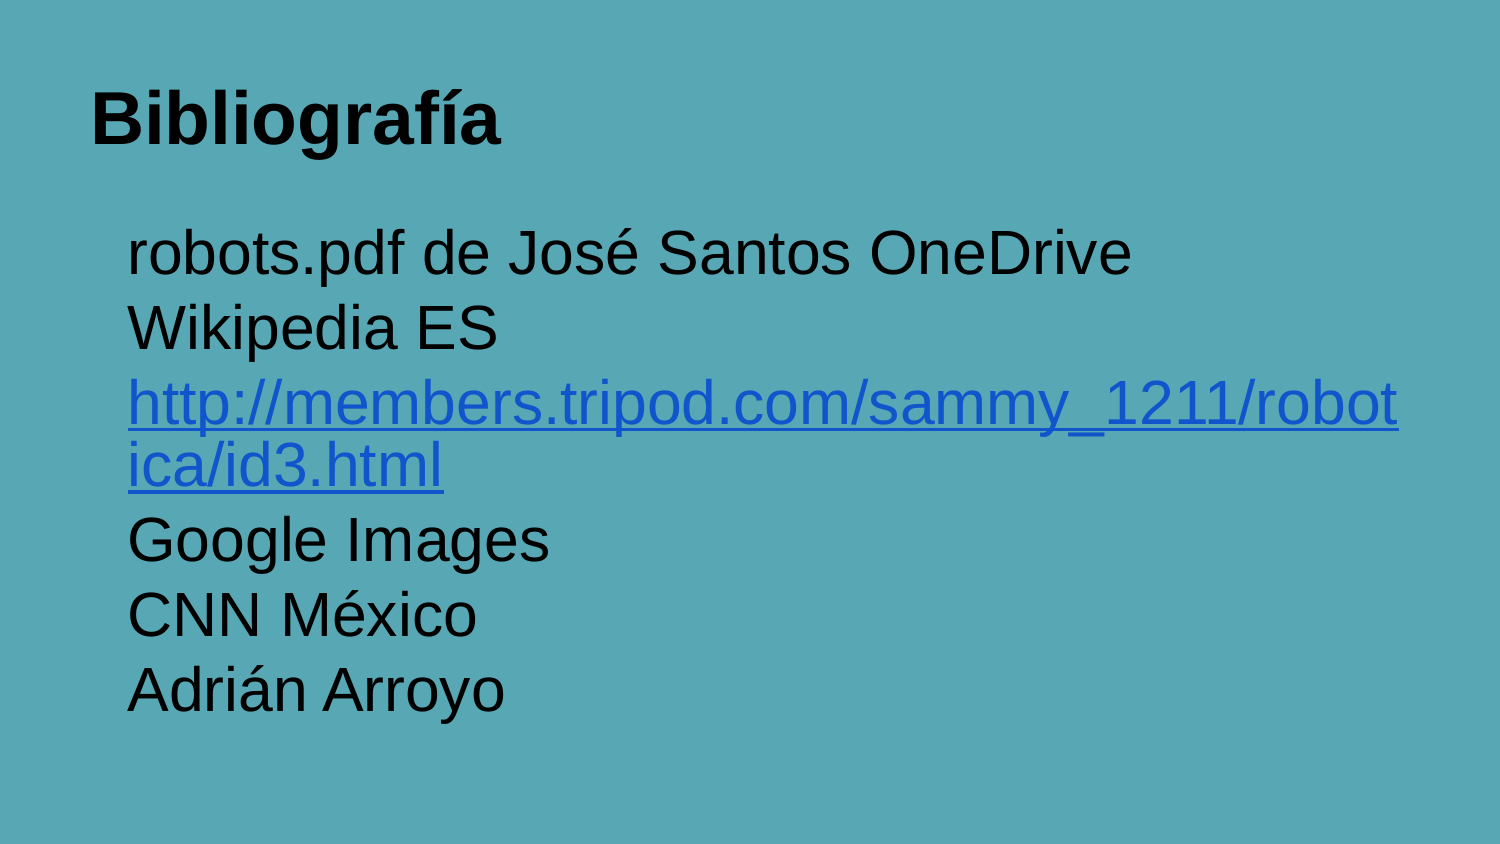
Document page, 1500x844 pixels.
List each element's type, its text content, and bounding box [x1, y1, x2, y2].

title Bibliografía [75, 33, 1425, 175]
list robots.pdf de José Santos OneDrive Wikipedia ES http://members.tripod.com/sammy_1211/robotica/id3.html Google Images CNN México Adrián Arroyo [75, 196, 1425, 808]
